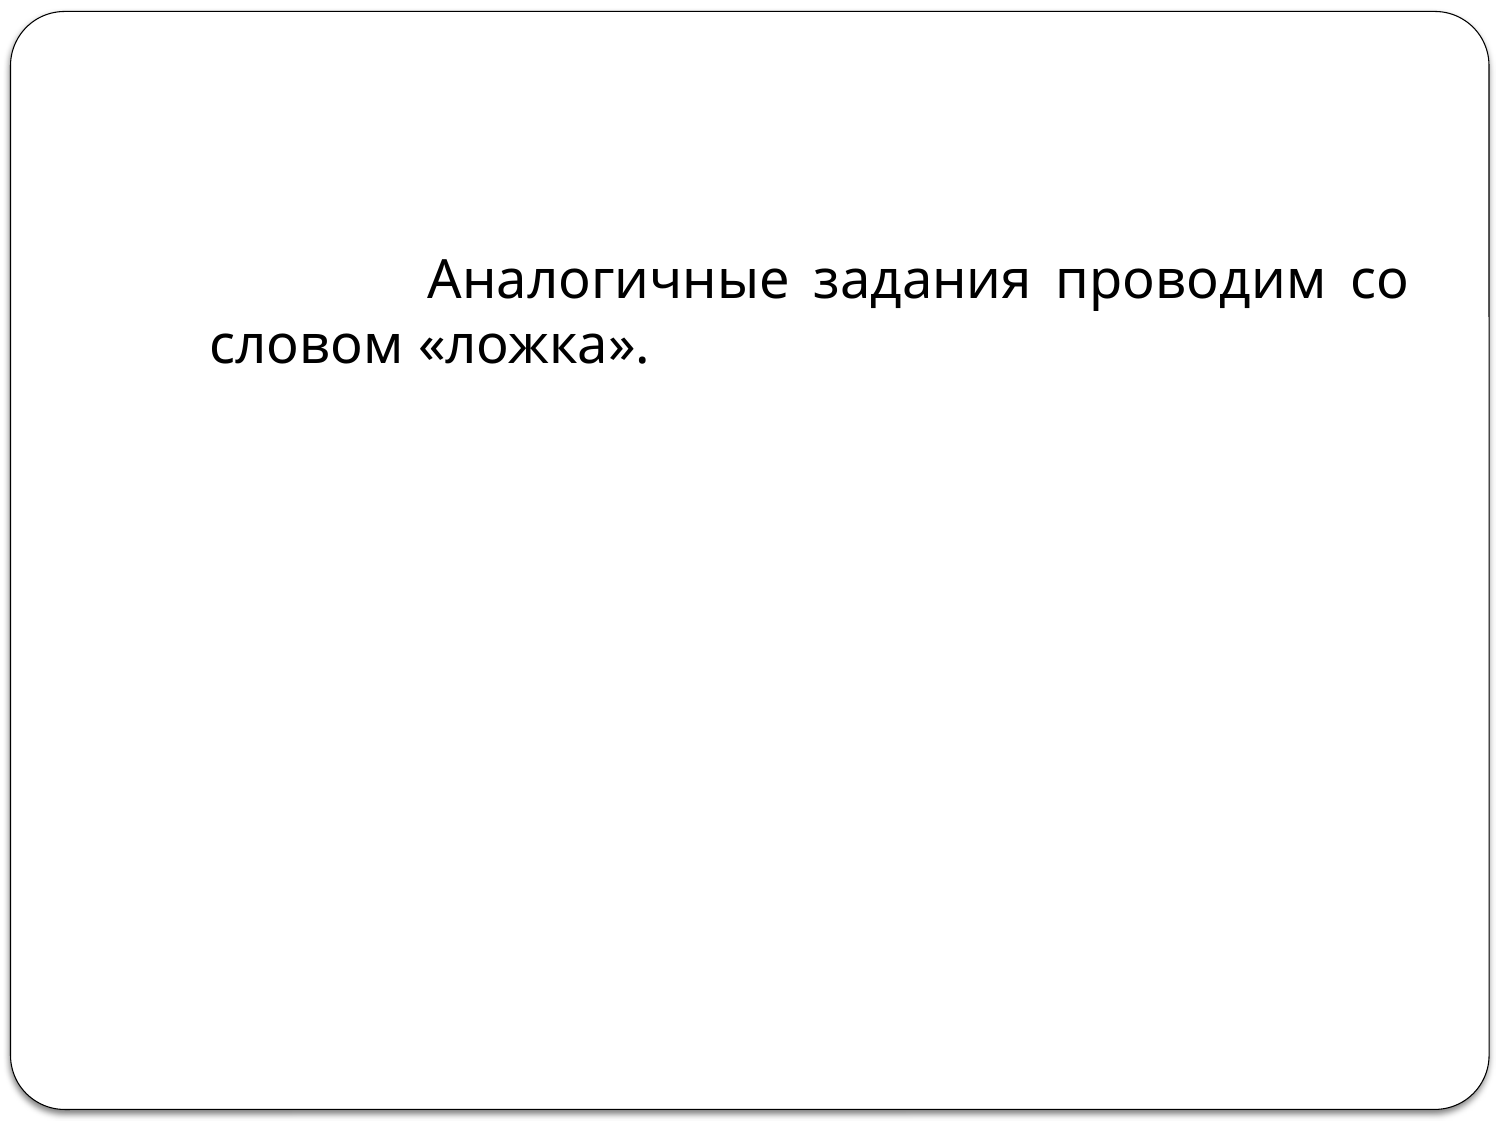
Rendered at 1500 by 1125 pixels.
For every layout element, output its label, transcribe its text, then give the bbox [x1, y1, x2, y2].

list Аналогичные задания проводим со словом «ложка». [150, 237, 1425, 988]
